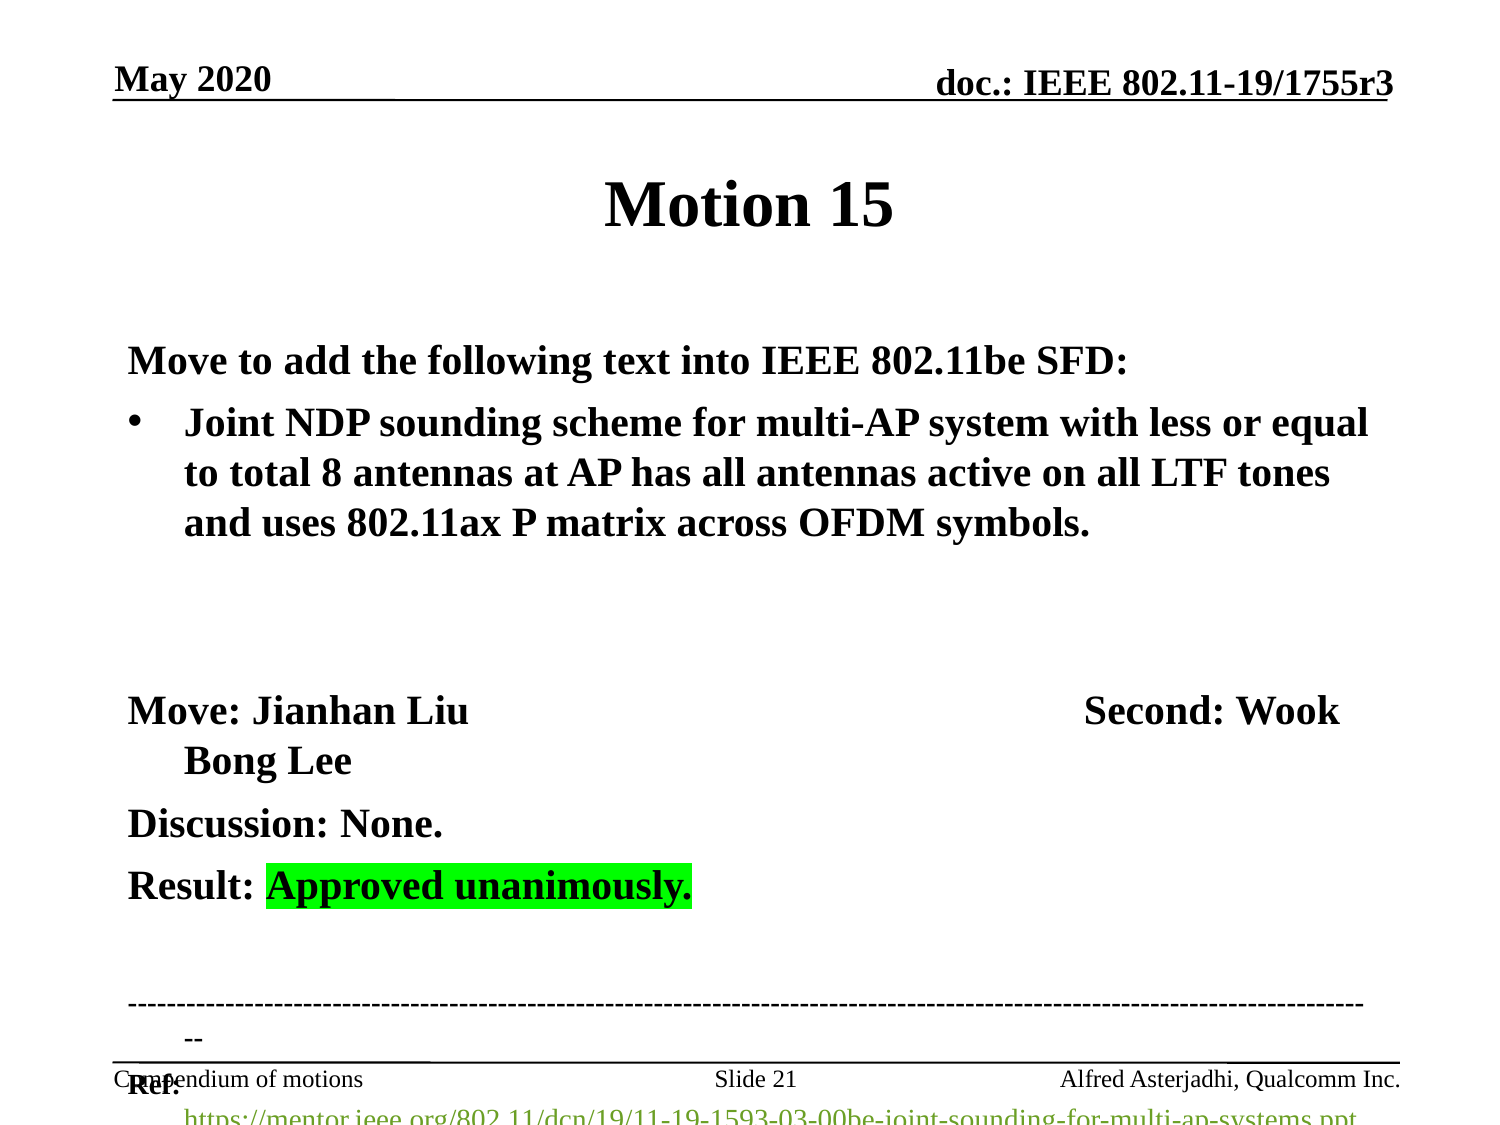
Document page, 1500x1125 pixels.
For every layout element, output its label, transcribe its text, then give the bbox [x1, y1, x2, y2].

title Motion 15 [112, 112, 1388, 288]
list Move to add the following text into IEEE 802.11be SFD: Joint NDP sounding scheme for multi-AP system with less or equal to total 8 antennas at AP has all antennas active on all LTF tones and uses 802.11ax P matrix across OFDM symbols. Move: Jianhan Liu Second: Wook Bong Lee Discussion: None. Result: Approved unanimously. --------------------------------------------------------------------------------------------------------------------------------- Ref: https://mentor.ieee.org/802.11/dcn/19/11-19-1593-03-00be-joint-sounding-for-multi-ap-systems.pptx [112, 324, 1388, 1063]
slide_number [114, 54, 423, 100]
footer Alfred Asterjadhi, Qualcomm Inc. [878, 1061, 1402, 1093]
slide_number Slide 21 [712, 1061, 800, 1123]
